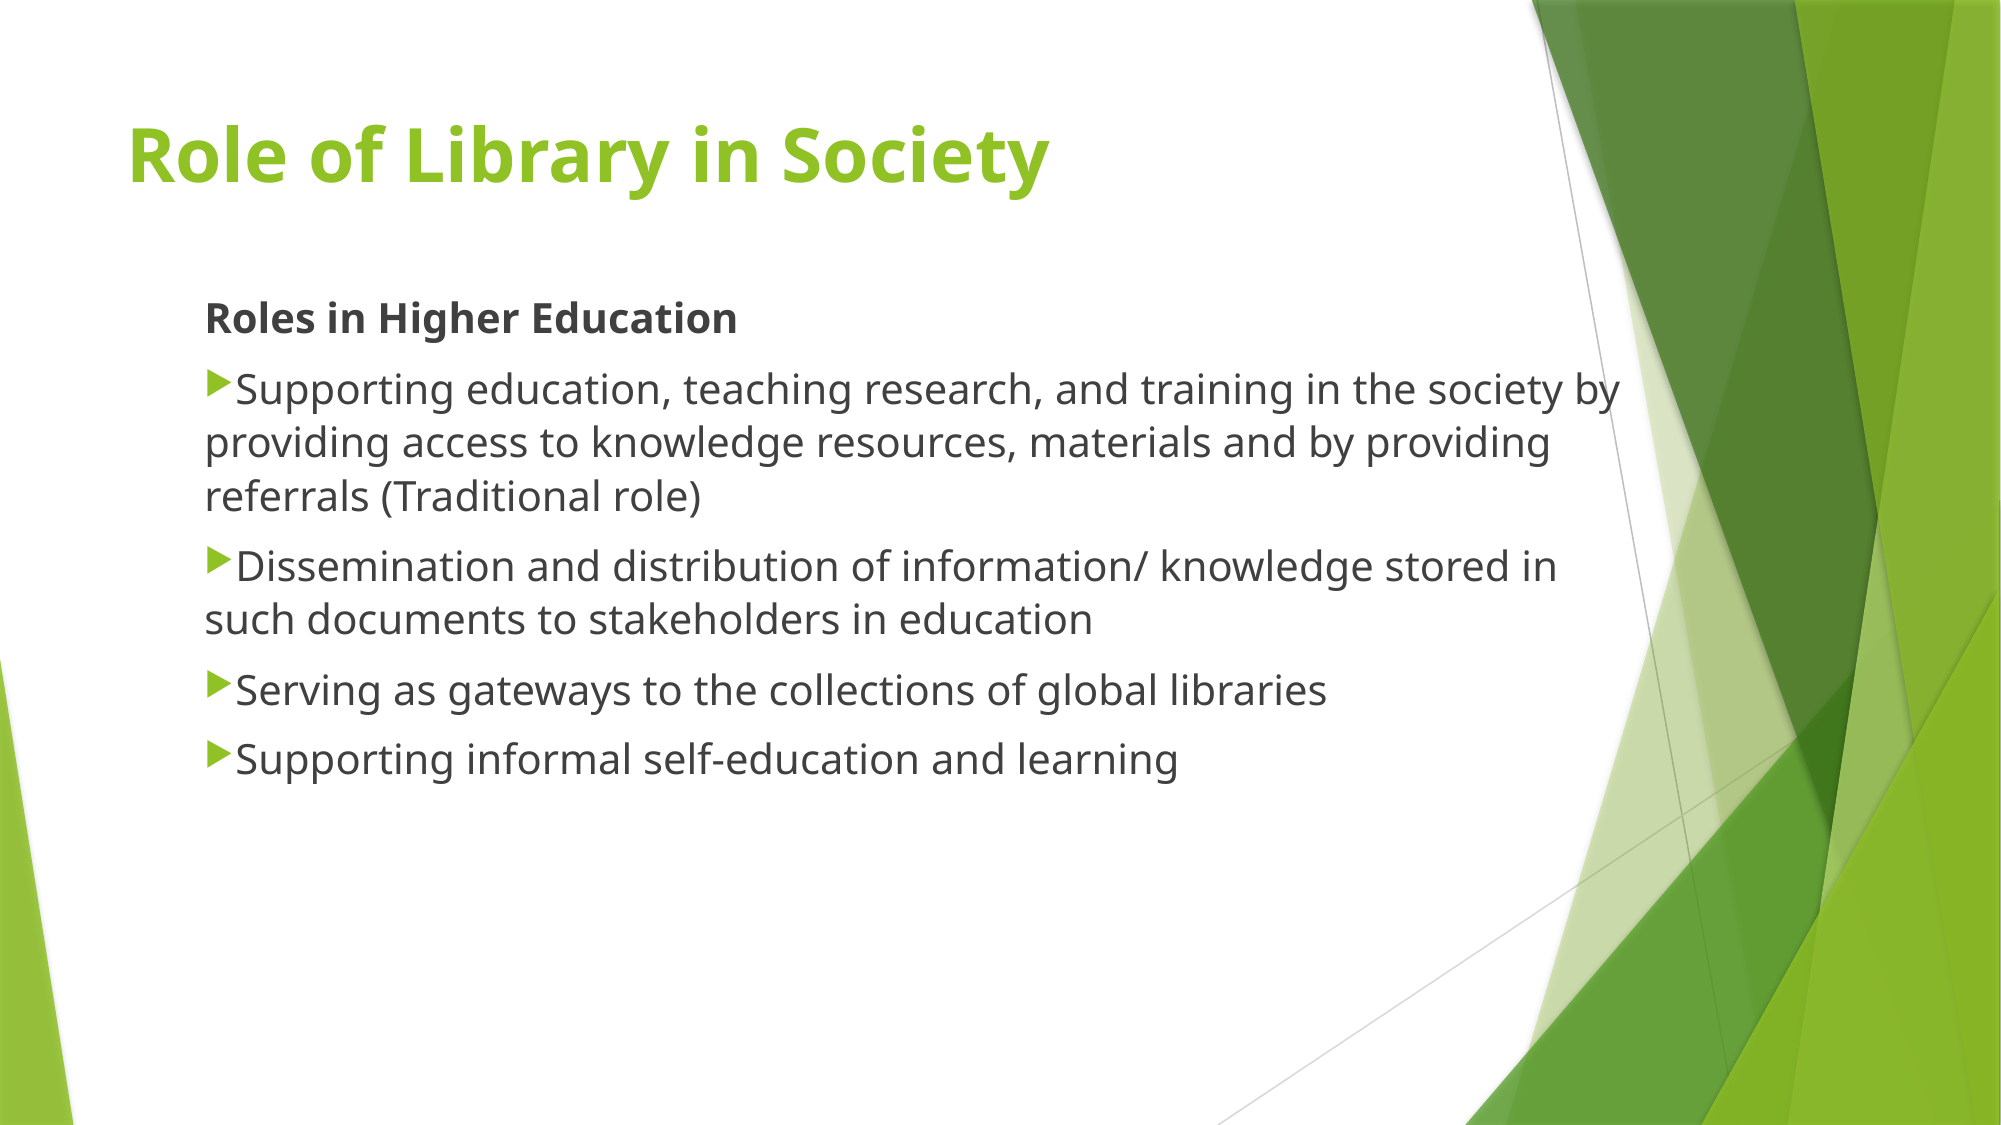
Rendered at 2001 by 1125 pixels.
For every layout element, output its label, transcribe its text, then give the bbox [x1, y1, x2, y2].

list Roles in Higher Education Supporting education, teaching research, and training in the society by providing access to knowledge resources, materials and by providing referrals (Traditional role) Dissemination and distribution of information/ knowledge stored in such documents to stakeholders in education Serving as gateways to the collections of global libraries Supporting informal self-education and learning [189, 281, 1638, 1039]
title Role of Library in Society [111, 99, 1522, 317]
